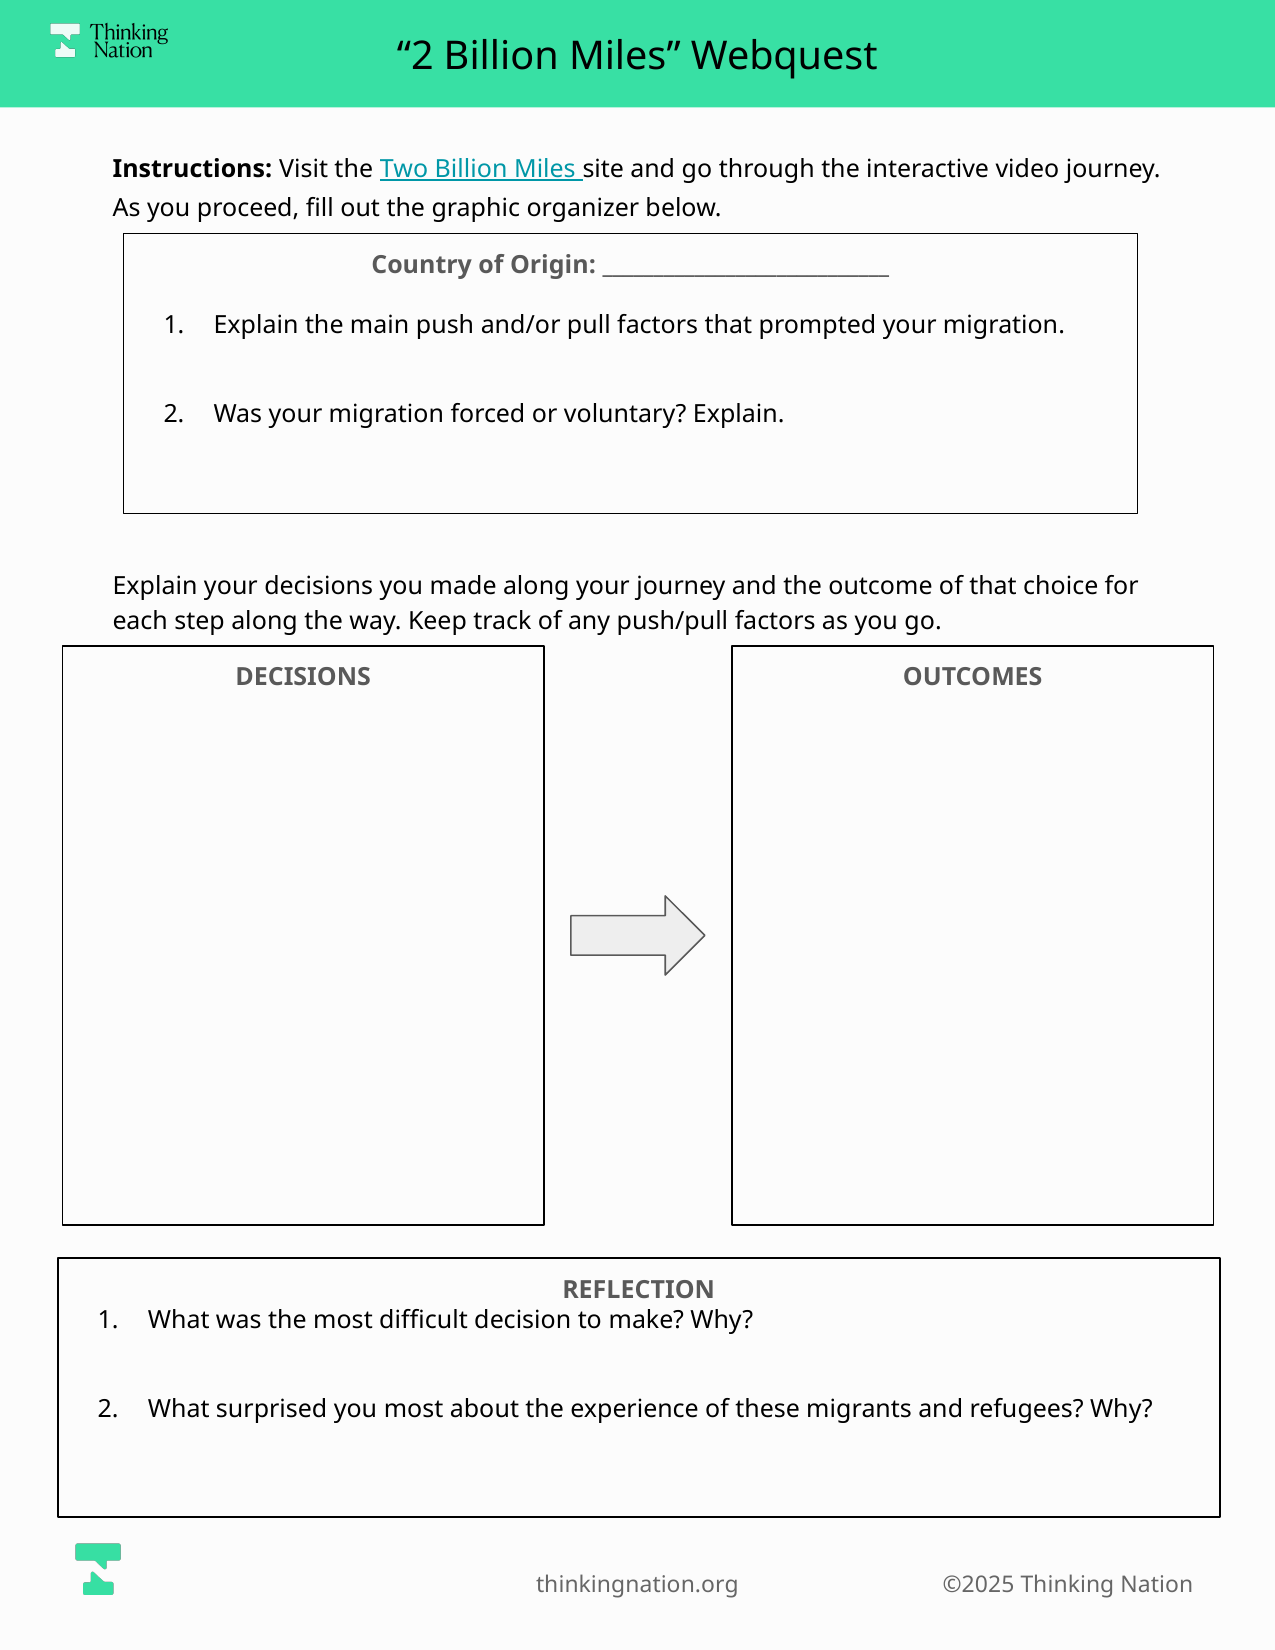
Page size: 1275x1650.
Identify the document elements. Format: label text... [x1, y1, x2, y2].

text_box “2 Billion Miles” Webquest [0, 0, 1275, 108]
text_box [570, 895, 705, 976]
text_box REFLECTION What was the most difficult decision to make? Why? What surprised you most about the experience of these migrants and refugees? Why? [57, 1258, 1220, 1517]
picture [36, 12, 172, 69]
text_box OUTCOMES [732, 645, 1214, 1225]
picture [62, 1533, 134, 1605]
text_box Instructions: Visit the Two Billion Miles site and go through the interactive video journey. As you proceed, fill out the graphic organizer below. Explain your decisions you made along your journey and the outcome of that choice for each step along the way. Keep track of any push/pull factors as you go. [97, 132, 1178, 650]
text_box ©2025 Thinking Nation [907, 1553, 1210, 1605]
text_box thinkingnation.org [486, 1553, 789, 1605]
text_box DECISIONS [62, 645, 544, 1225]
text_box Country of Origin: ____________________________ Explain the main push and/or pull factors that prompted your migration. Was your migration forced or voluntary? Explain. [123, 233, 1138, 514]
